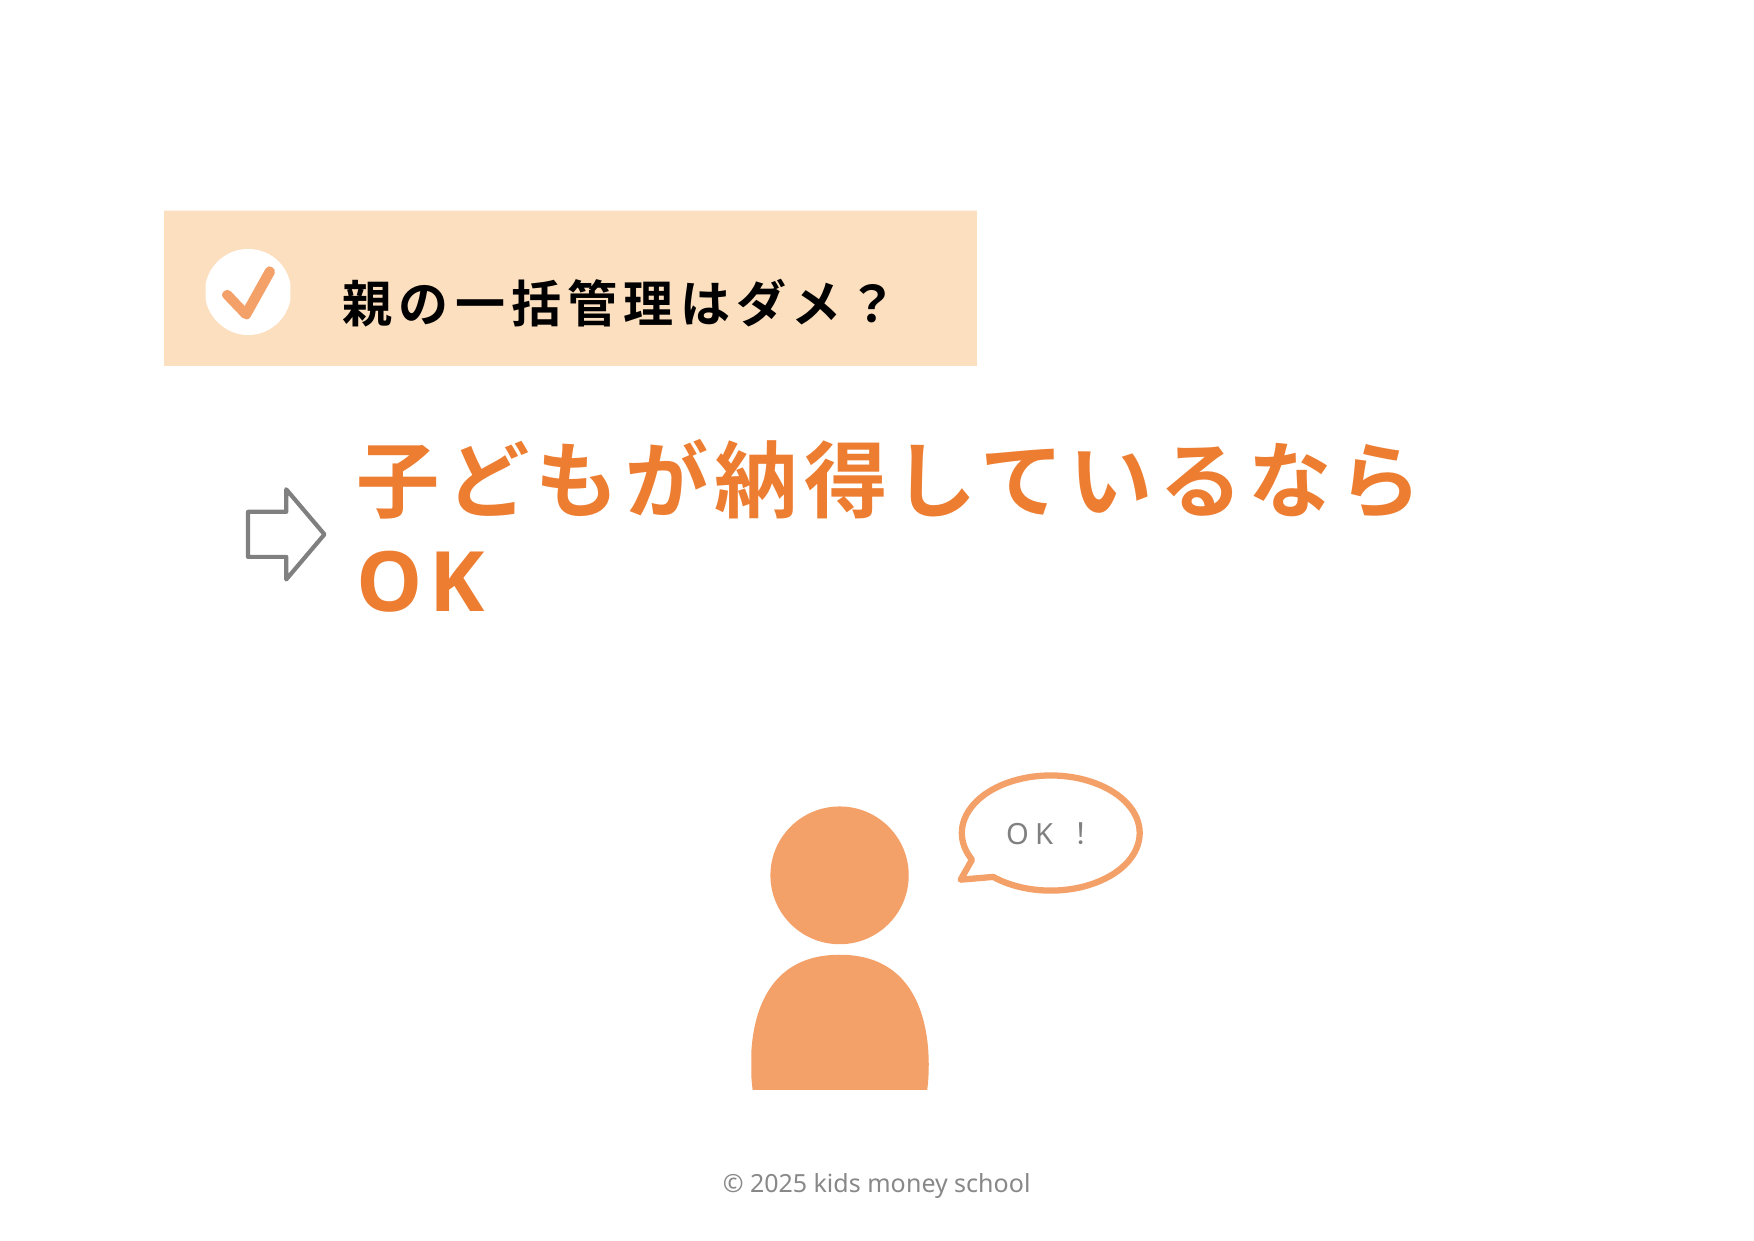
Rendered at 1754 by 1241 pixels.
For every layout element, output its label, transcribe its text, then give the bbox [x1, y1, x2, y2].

text_box [245, 487, 327, 582]
text_box 子どもが納得しているならOK [341, 436, 1582, 620]
picture [750, 806, 930, 1091]
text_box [163, 210, 978, 367]
text_box OK！ [958, 773, 1142, 893]
